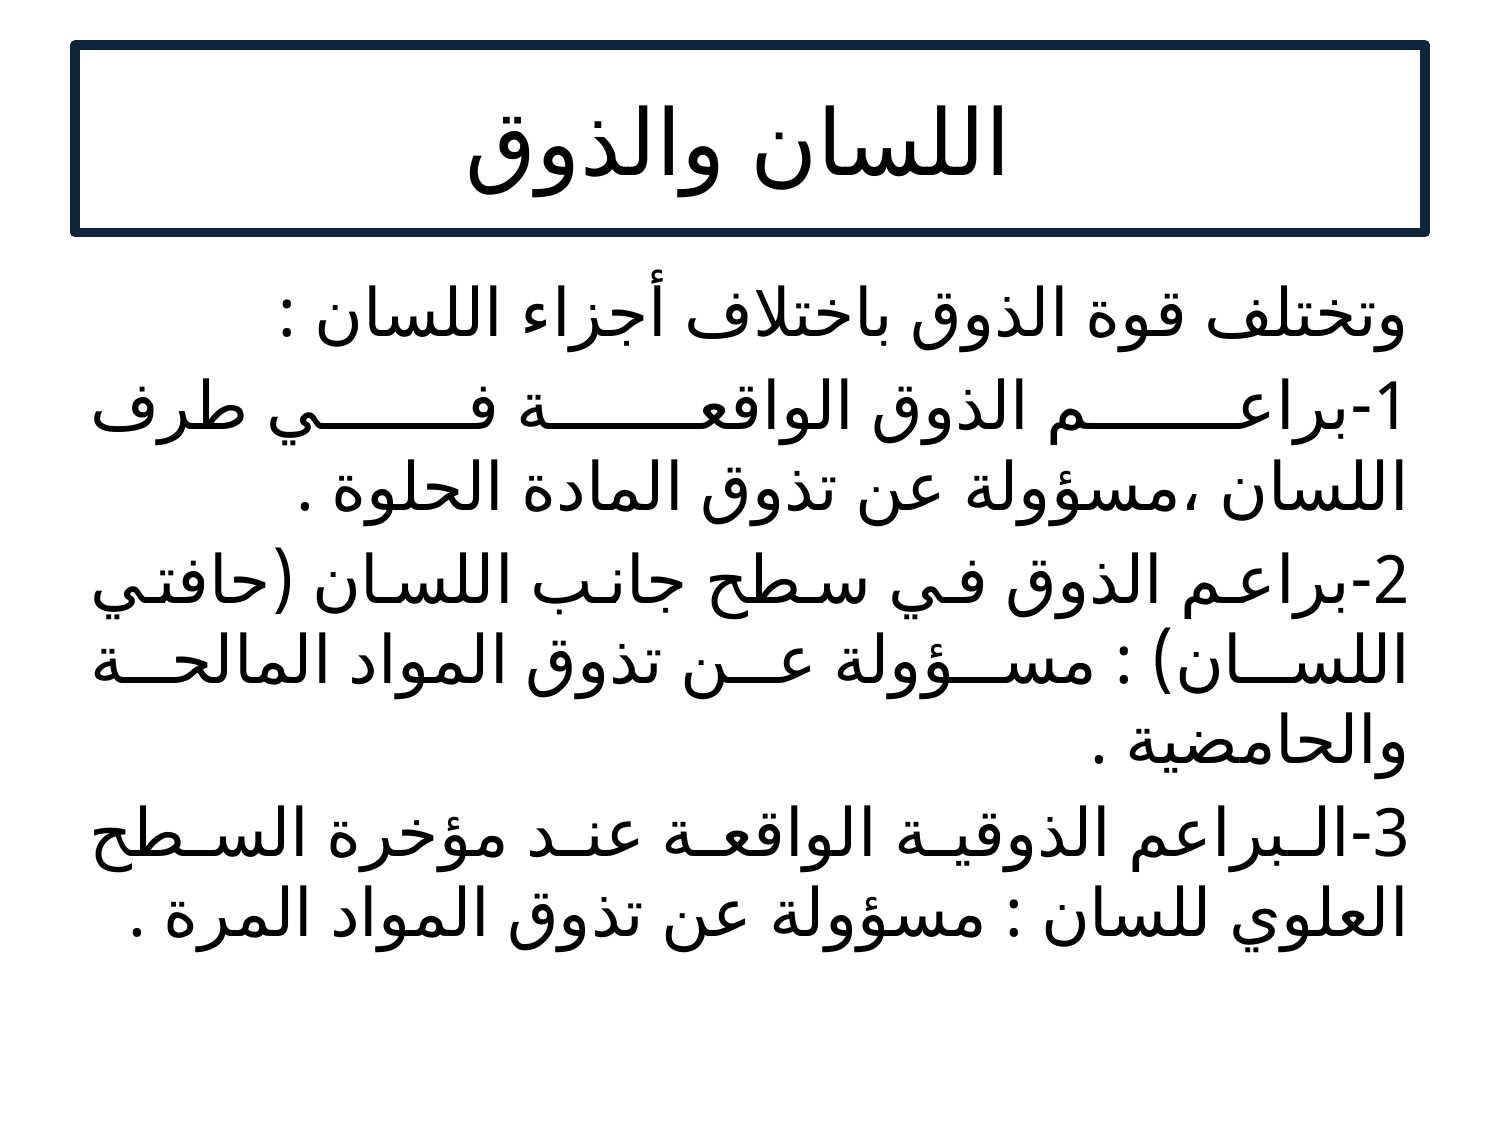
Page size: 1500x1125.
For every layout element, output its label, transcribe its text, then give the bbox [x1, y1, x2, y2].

title اللسان والذوق [75, 45, 1425, 233]
list وتختلف قوة الذوق باختلاف أجزاء اللسان : 1-براعم الذوق الواقعة في طرف اللسان ،مسؤولة عن تذوق المادة الحلوة . 2-براعم الذوق في سطح جانب اللسان (حافتي اللسان) : مسؤولة عن تذوق المواد المالحة والحامضية . 3-البراعم الذوقية الواقعة عند مؤخرة السطح العلوي للسان : مسؤولة عن تذوق المواد المرة . [75, 262, 1425, 1005]
